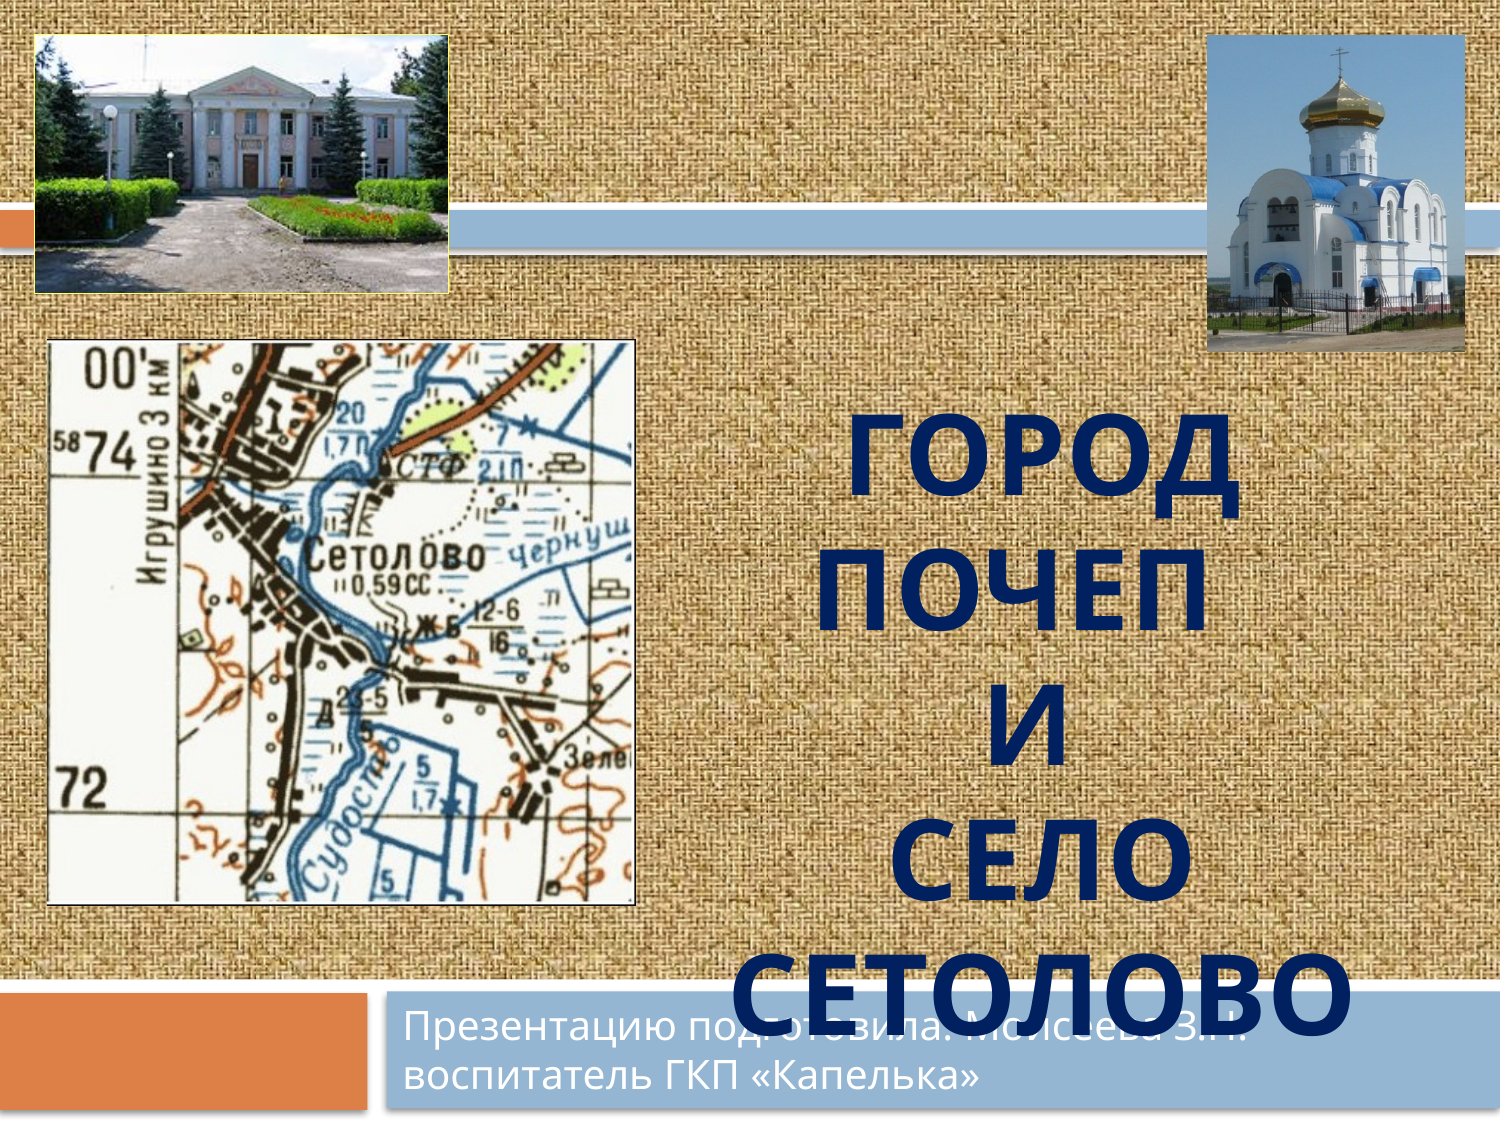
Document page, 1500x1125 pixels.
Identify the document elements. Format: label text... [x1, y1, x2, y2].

subtitle Презентацию подготовила: Моисеева З.Н. воспитатель ГКП «Капелька» [387, 992, 1488, 1105]
picture [0, 0, 1500, 979]
text_box ГОРОД ПОЧЕП И СЕЛО СЕТОЛОВО [632, 374, 1453, 1065]
